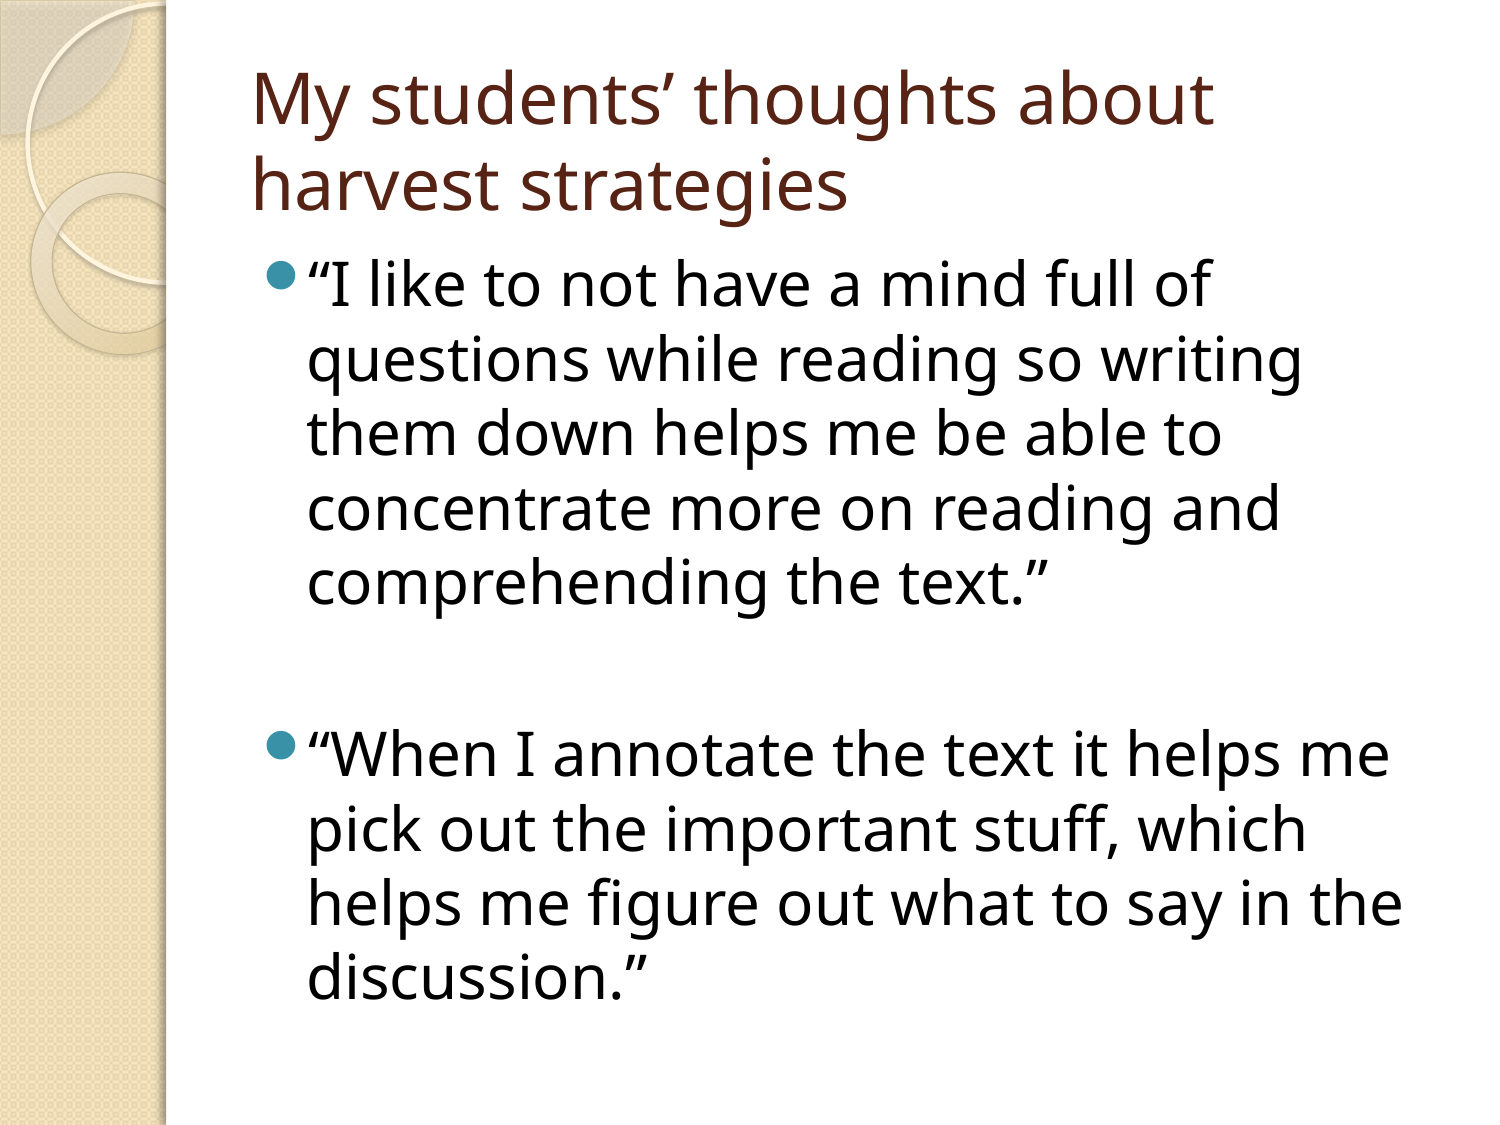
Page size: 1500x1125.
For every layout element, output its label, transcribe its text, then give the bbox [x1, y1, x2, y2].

title My students’ thoughts about harvest strategies [235, 45, 1466, 233]
list “I like to not have a mind full of questions while reading so writing them down helps me be able to concentrate more on reading and comprehending the text.” “When I annotate the text it helps me pick out the important stuff, which helps me figure out what to say in the discussion.” [235, 237, 1466, 1025]
